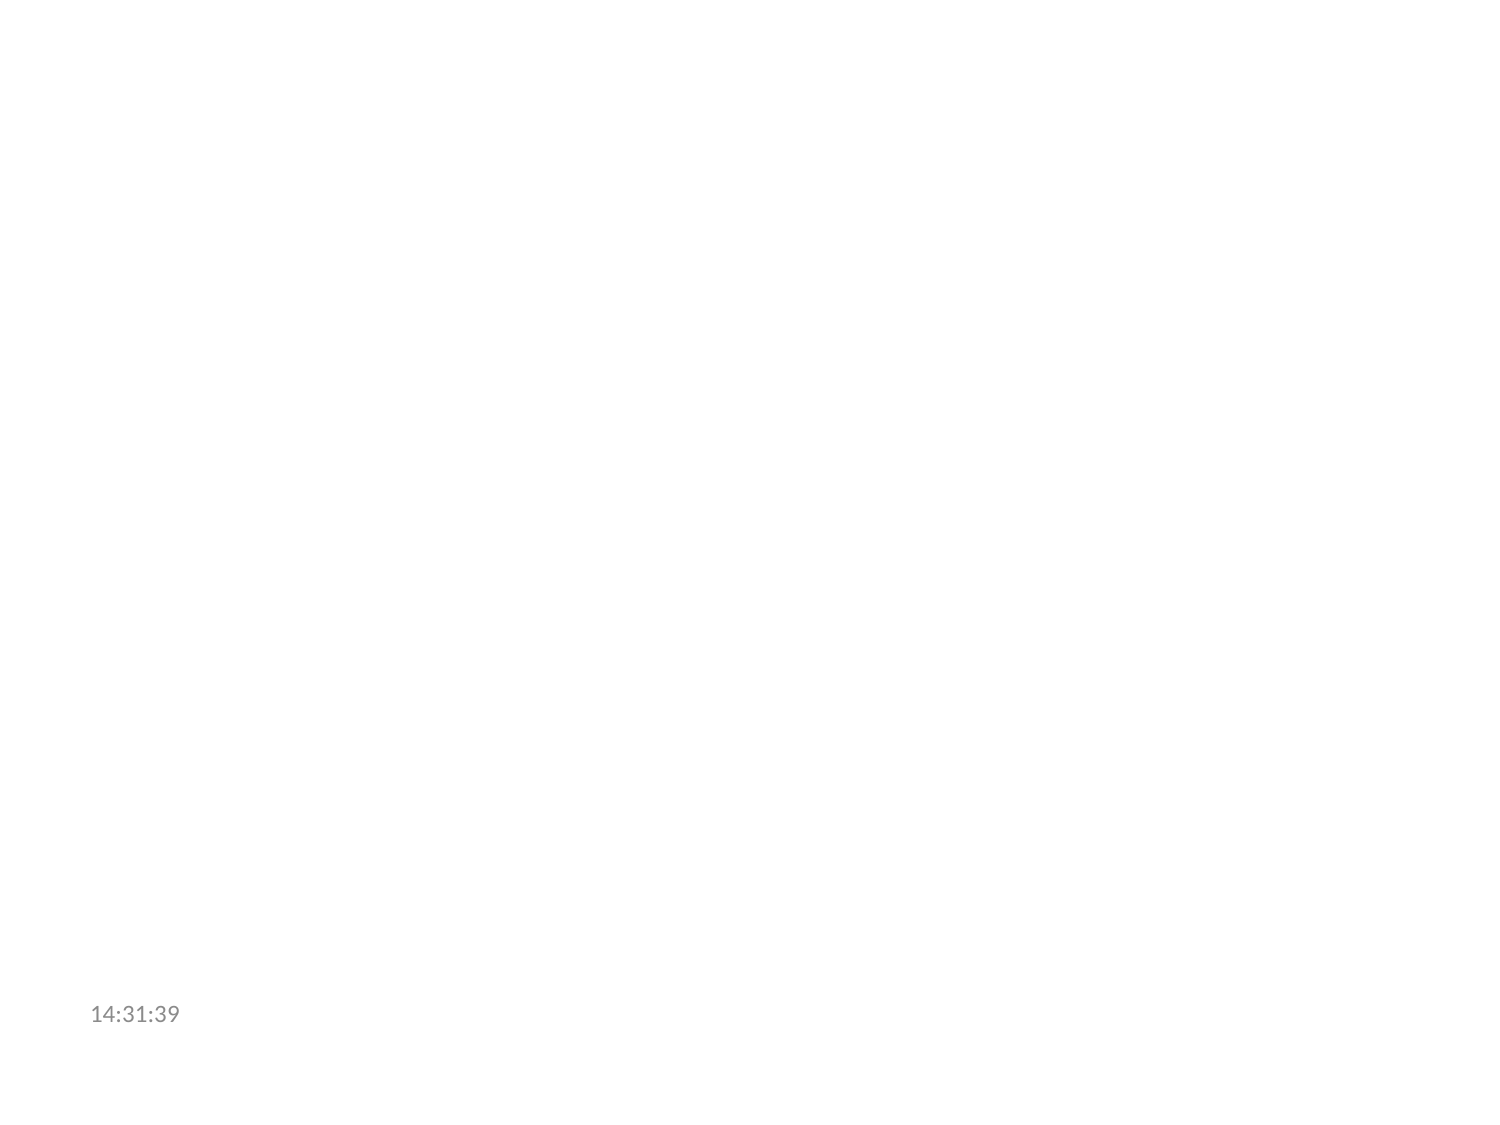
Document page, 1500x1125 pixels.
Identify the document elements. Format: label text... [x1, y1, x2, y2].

text_box 15:35:09 [75, 982, 425, 1043]
